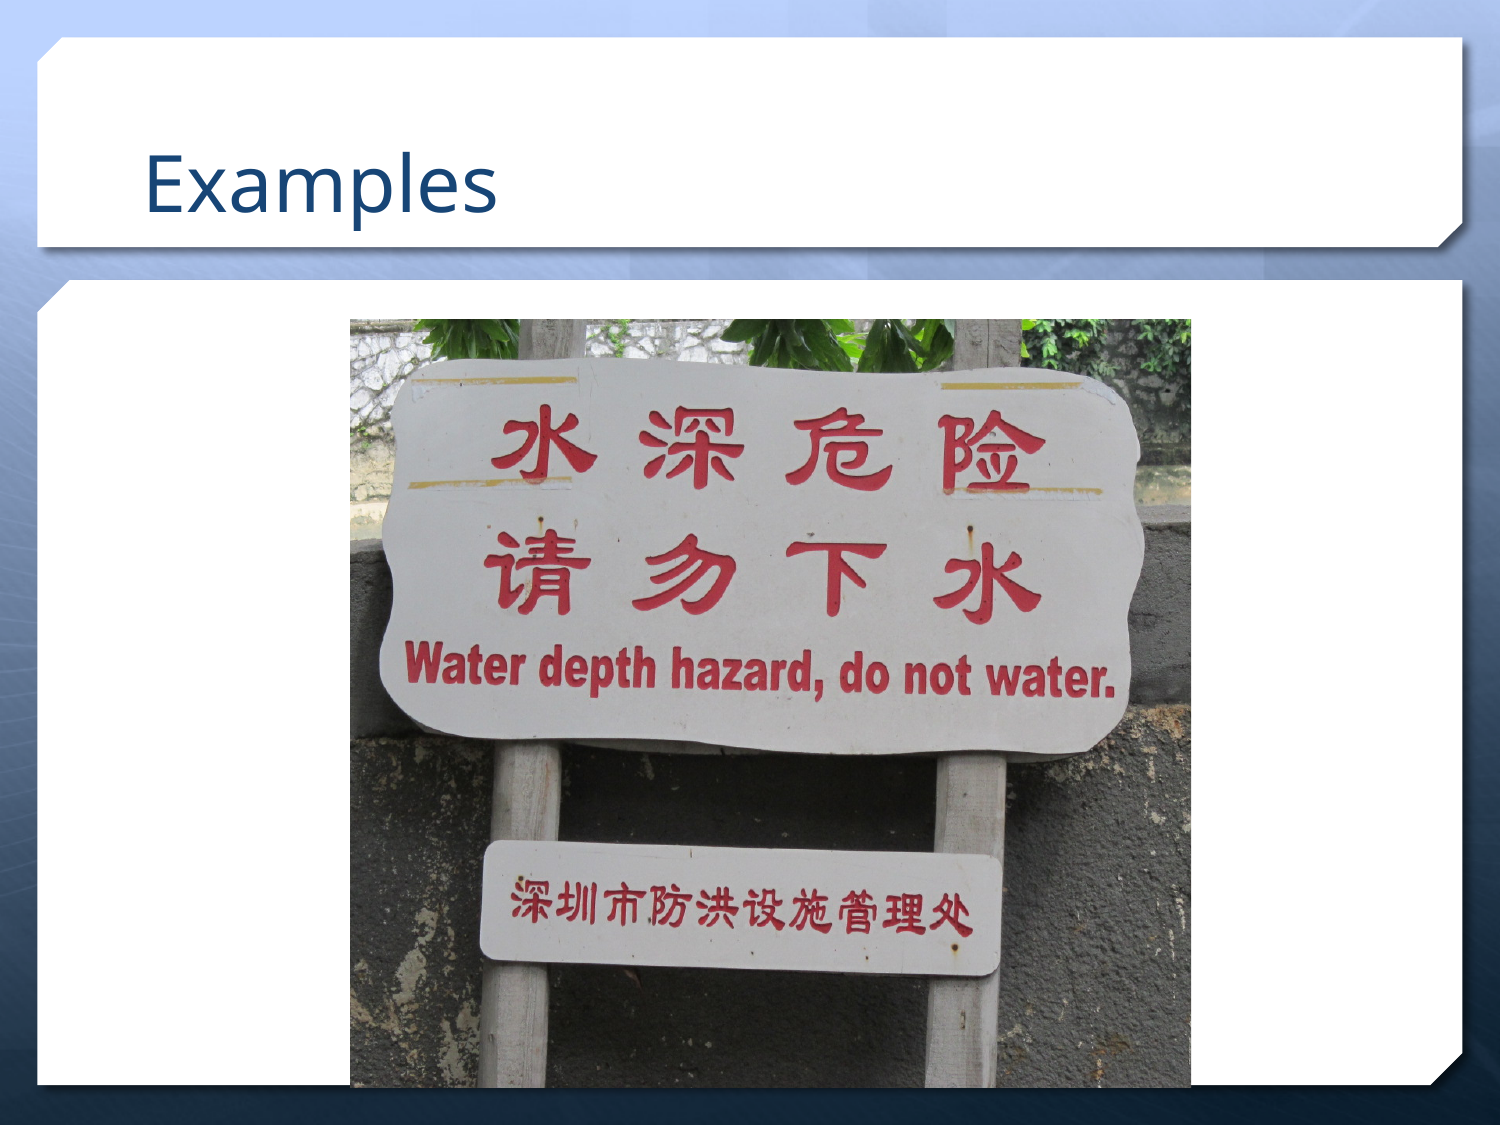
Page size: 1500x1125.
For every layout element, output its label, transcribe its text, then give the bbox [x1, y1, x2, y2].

picture [349, 319, 1192, 1088]
title Examples [127, 48, 1372, 236]
